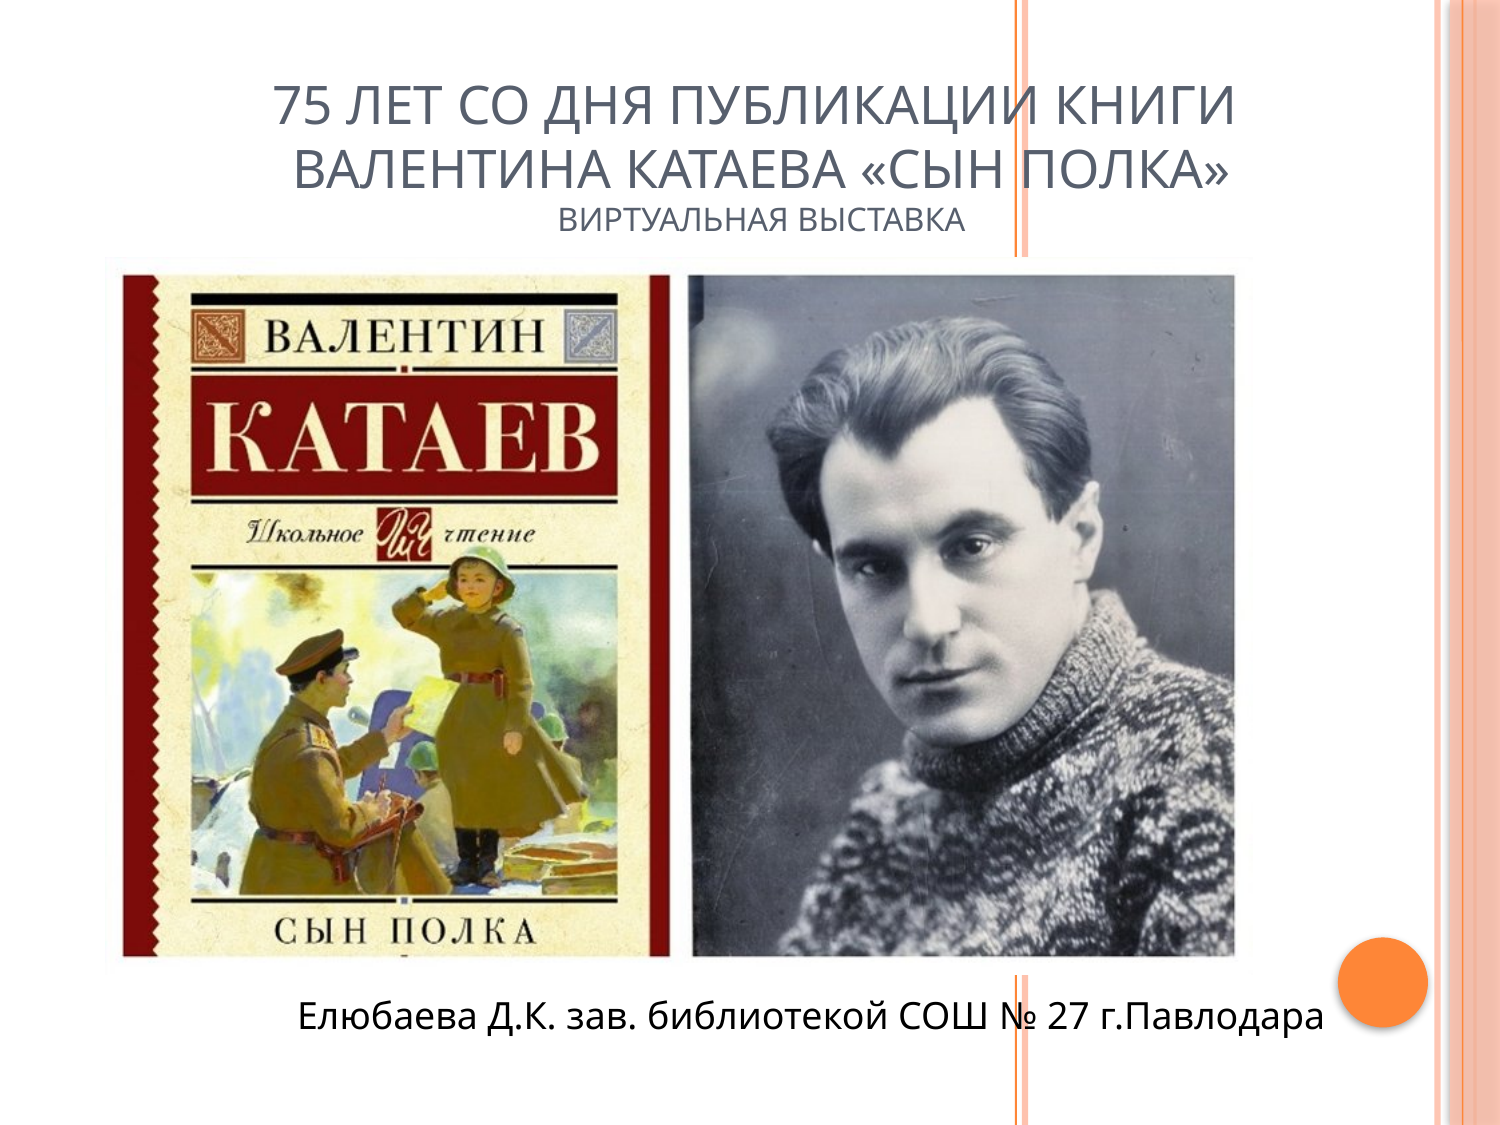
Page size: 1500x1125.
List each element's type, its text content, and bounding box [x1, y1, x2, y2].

title 75 лет со дня публикации книги Валентина Катаева «Сын полка» виртуальная выставка [117, 58, 1407, 282]
list Елюбаева Д.К. зав. библиотекой СОШ № 27 г.Павлодара [246, 984, 1377, 1079]
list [104, 257, 1254, 976]
